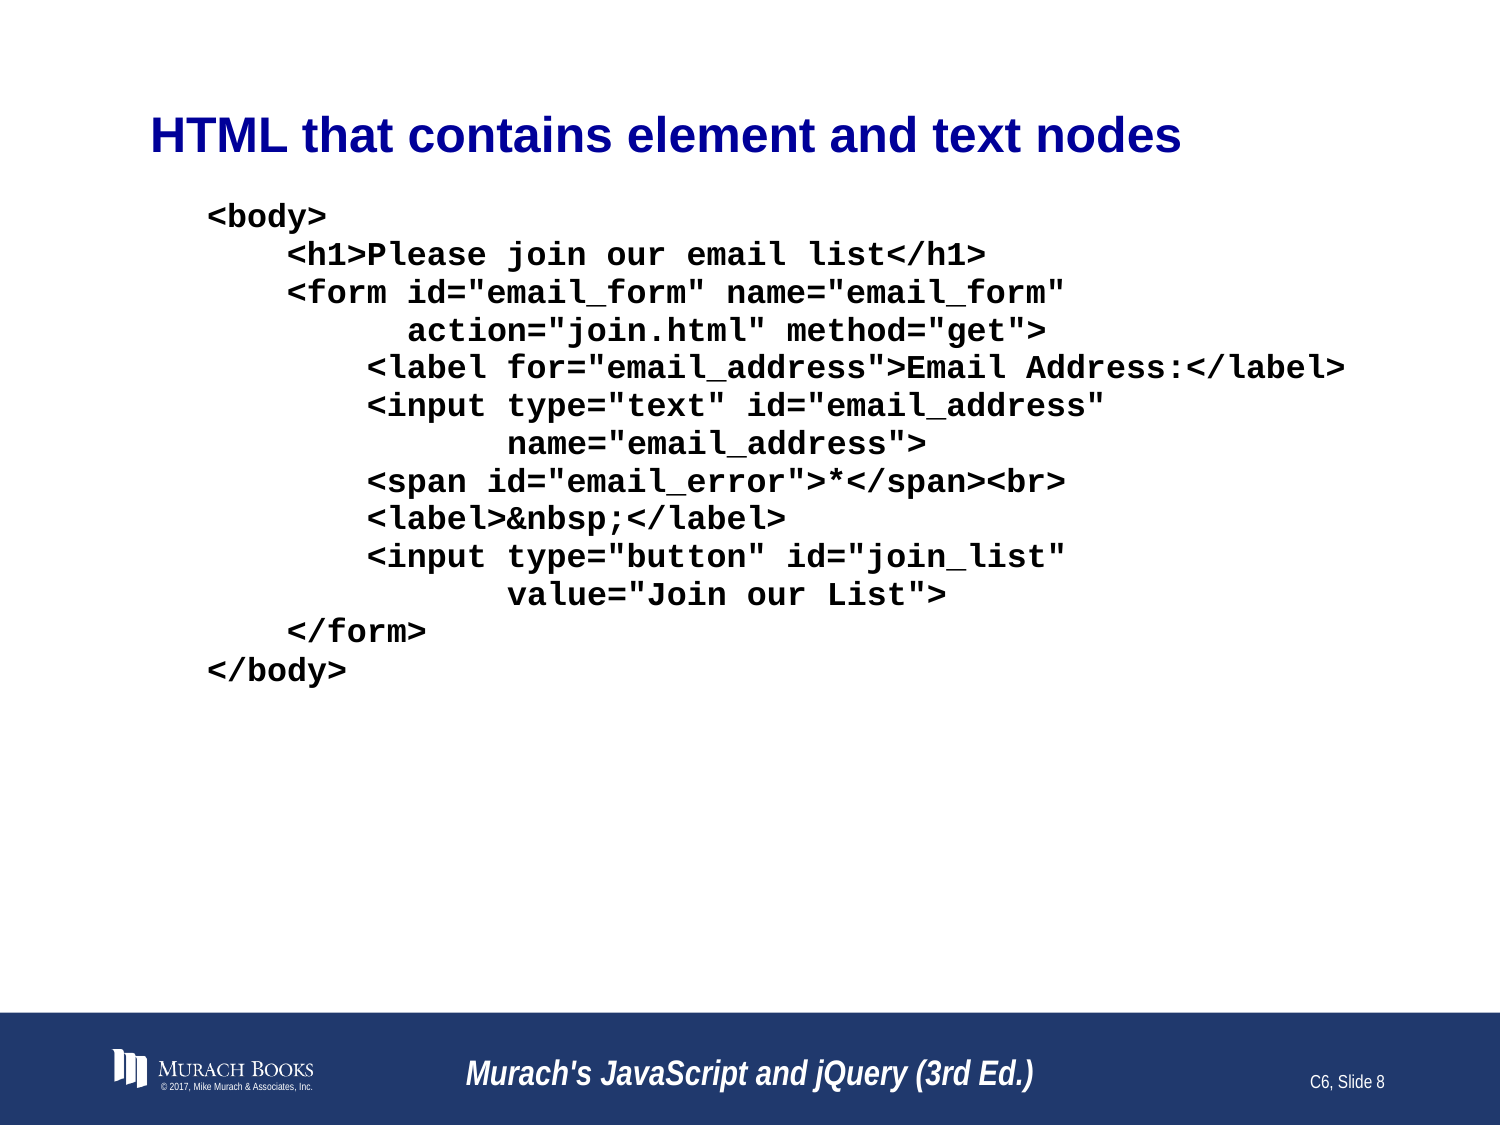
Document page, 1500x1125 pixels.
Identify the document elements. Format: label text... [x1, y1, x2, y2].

slide_number Murach's JavaScript and jQuery (3rd Ed.) [463, 1025, 1050, 1100]
slide_number C6, Slide 8 [1087, 1025, 1400, 1100]
footer © 2017, Mike Murach & Associates, Inc. [12, 1025, 463, 1100]
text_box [149, 199, 1350, 730]
title HTML that contains element and text nodes [150, 102, 1350, 164]
